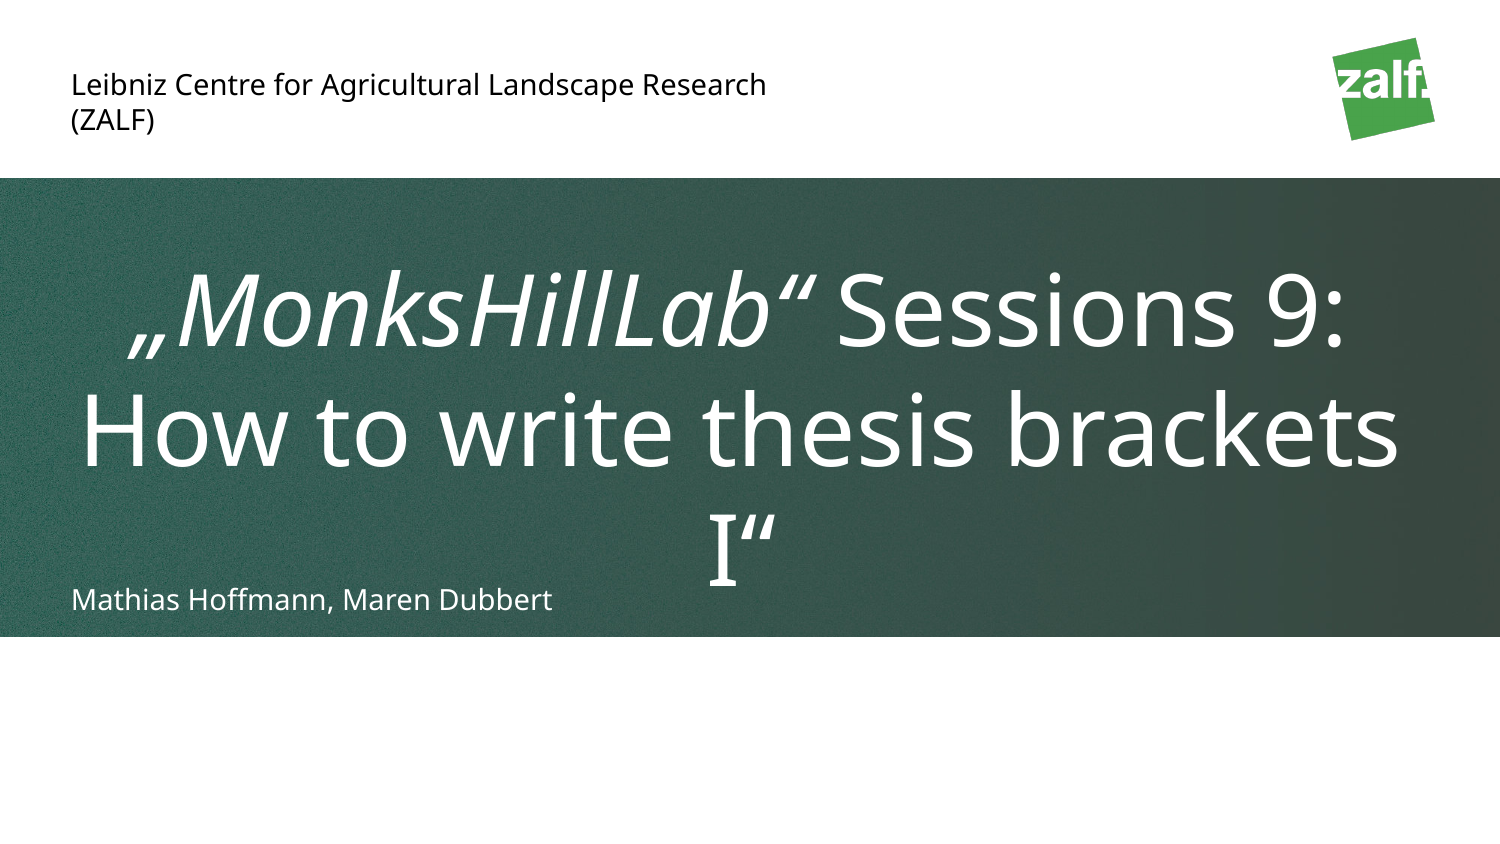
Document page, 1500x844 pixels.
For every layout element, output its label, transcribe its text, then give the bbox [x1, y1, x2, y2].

picture [0, 0, 1500, 637]
list Mathias Hoffmann, Maren Dubbert [70, 578, 1152, 617]
list „MonksHillLab“ Sessions 9: How to write thesis brackets I“ [47, 238, 1436, 380]
